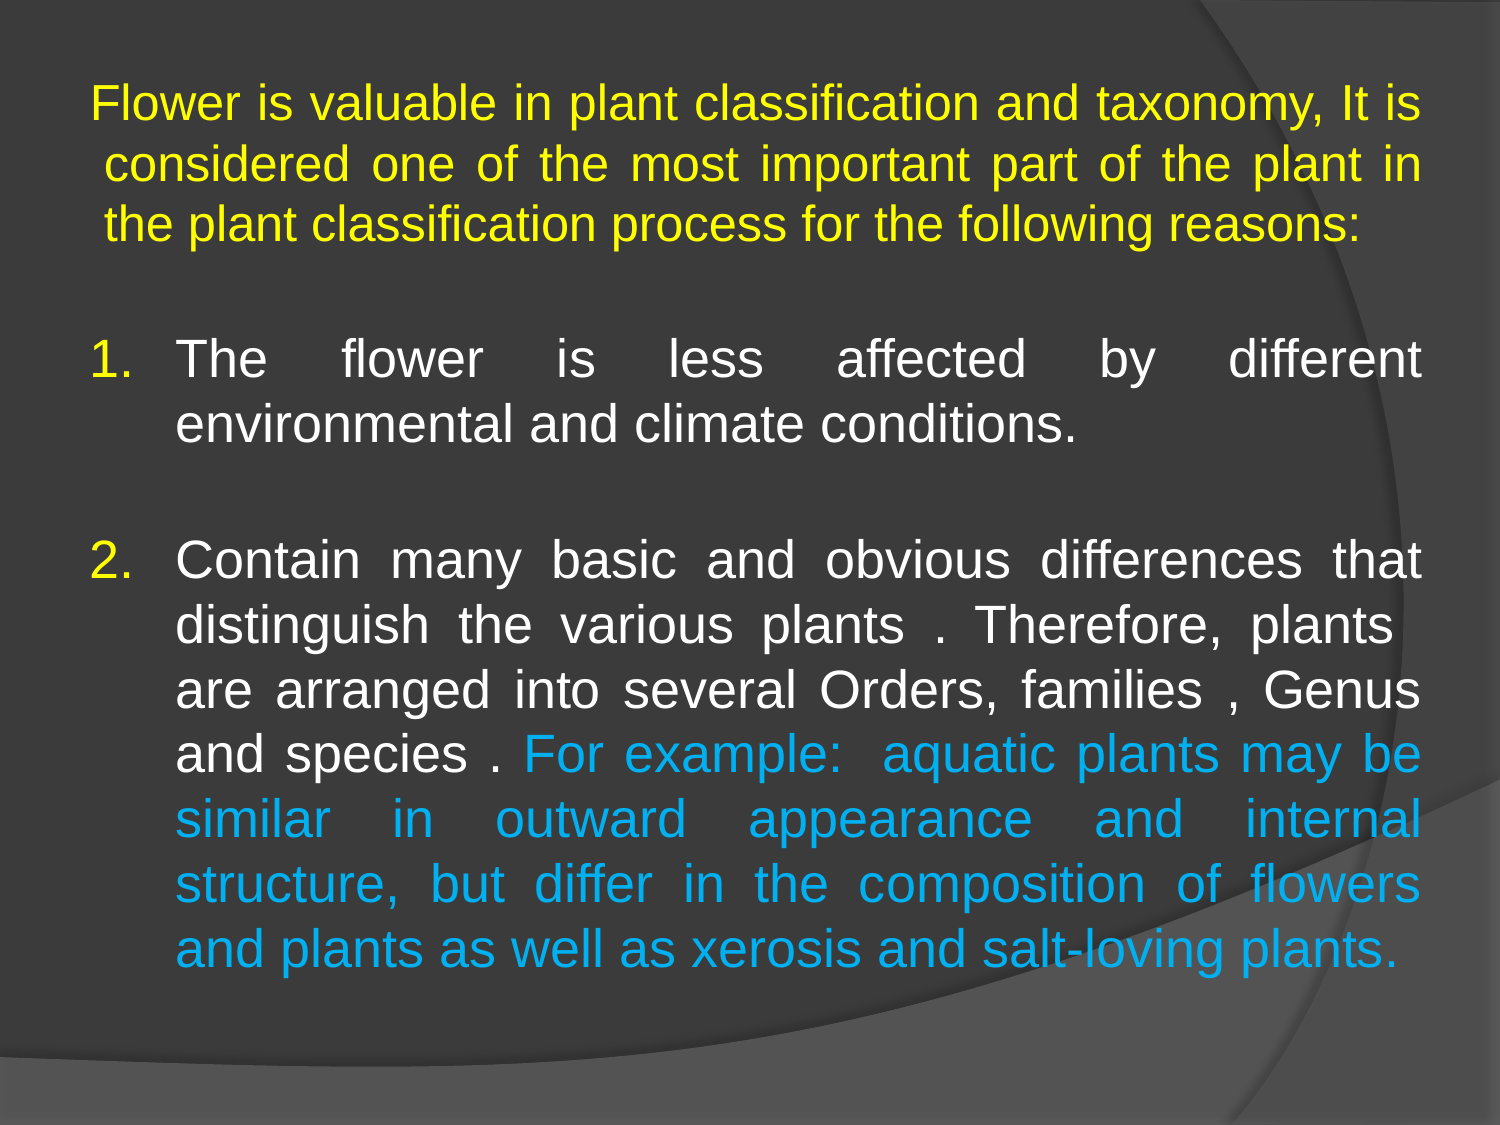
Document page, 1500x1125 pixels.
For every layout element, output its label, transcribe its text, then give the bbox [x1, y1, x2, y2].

text_box [262, 882, 1013, 944]
list Flower is valuable in plant classification and taxonomy, It is considered one of the most important part of the plant in the plant classification process for the following reasons: The flower is less affected by different environmental and climate conditions. Contain many basic and obvious differences that distinguish the various plants . Therefore, plants are arranged into several Orders, families , Genus and species . For example: aquatic plants may be similar in outward appearance and internal structure, but differ in the composition of flowers and plants as well as xerosis and salt-loving plants. [75, 62, 1438, 1075]
